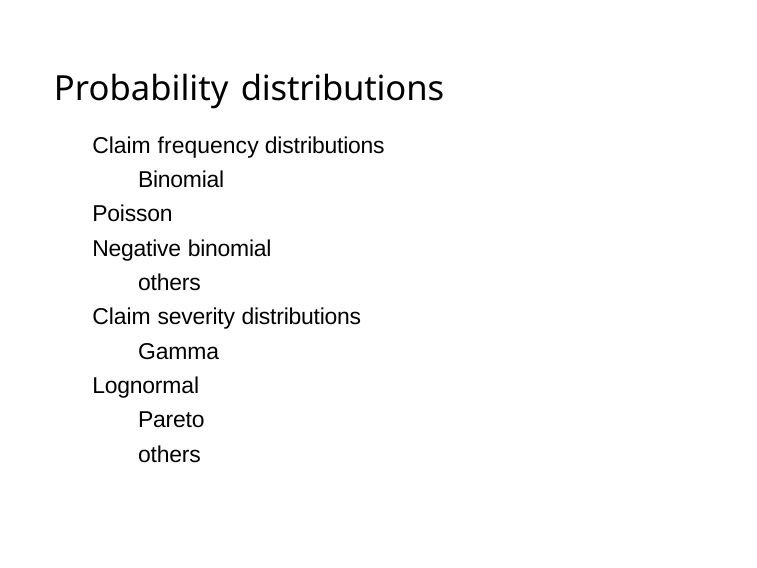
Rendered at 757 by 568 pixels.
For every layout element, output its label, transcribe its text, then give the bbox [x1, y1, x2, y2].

title Probability distributions [51, 36, 705, 134]
text_box Claim frequency distributions Binomial Poisson Negative binomial others Claim severity distributions Gamma Lognormal Pareto others [90, 121, 387, 467]
